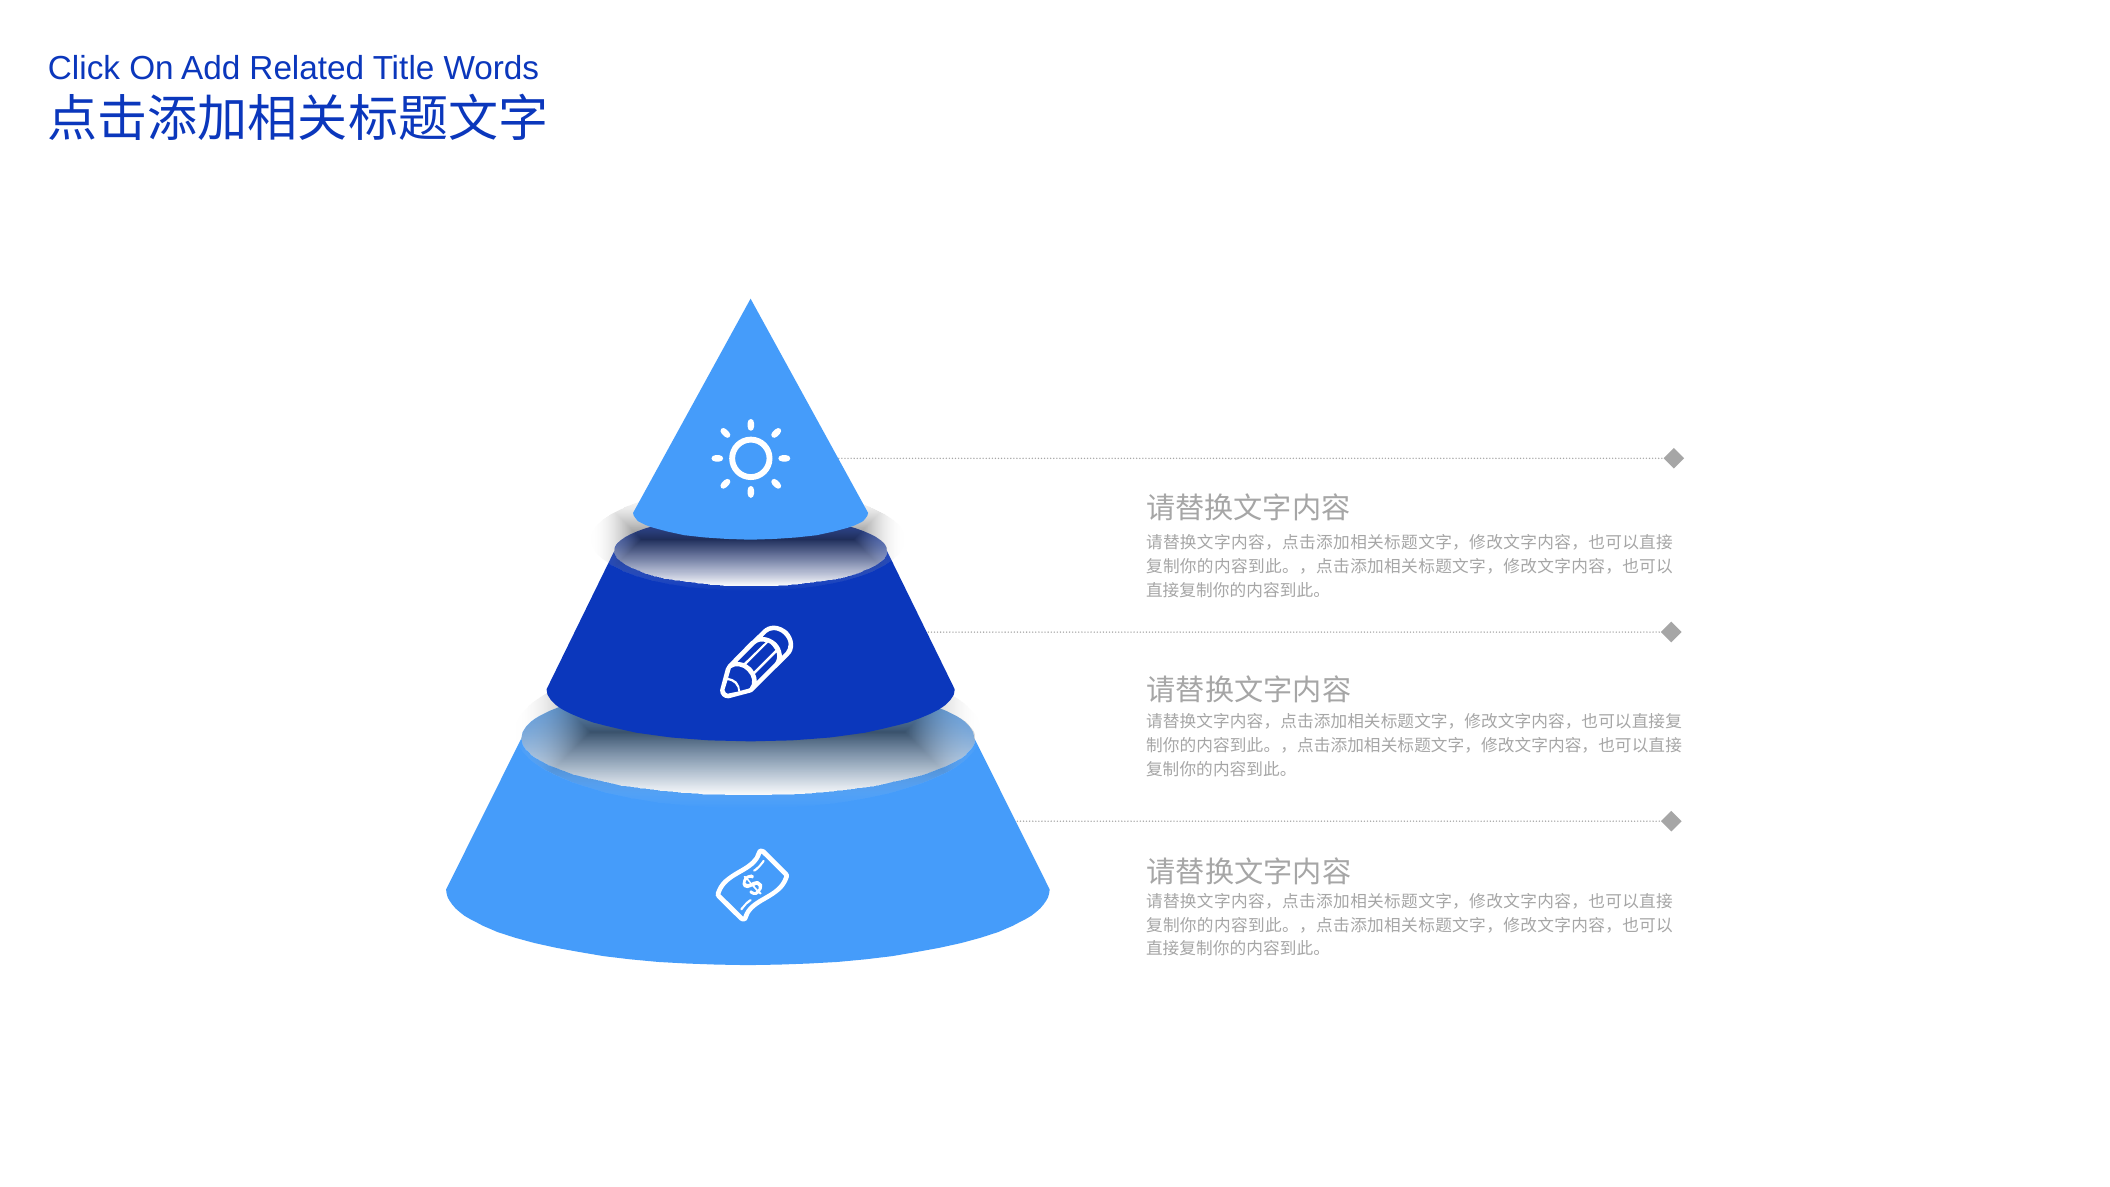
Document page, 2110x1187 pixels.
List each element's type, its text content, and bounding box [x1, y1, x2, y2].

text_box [546, 488, 955, 742]
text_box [715, 848, 790, 922]
text_box [711, 455, 724, 462]
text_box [446, 655, 1050, 966]
text_box Click On Add Related Title Words 点击添加相关标题文字 [33, 39, 591, 154]
text_box 请替换文字内容 [1146, 846, 1352, 889]
text_box [720, 428, 731, 438]
text_box [729, 436, 773, 480]
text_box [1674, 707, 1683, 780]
text_box [747, 418, 755, 431]
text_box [747, 458, 1674, 822]
text_box [771, 428, 782, 438]
text_box [720, 478, 731, 488]
text_box 请替换文字内容，点击添加相关标题文字，修改文字内容，也可以直接复制你的内容到此。，点击添加相关标题文字，修改文字内容，也可以直接复制你的内容到此。 [1146, 886, 1674, 959]
